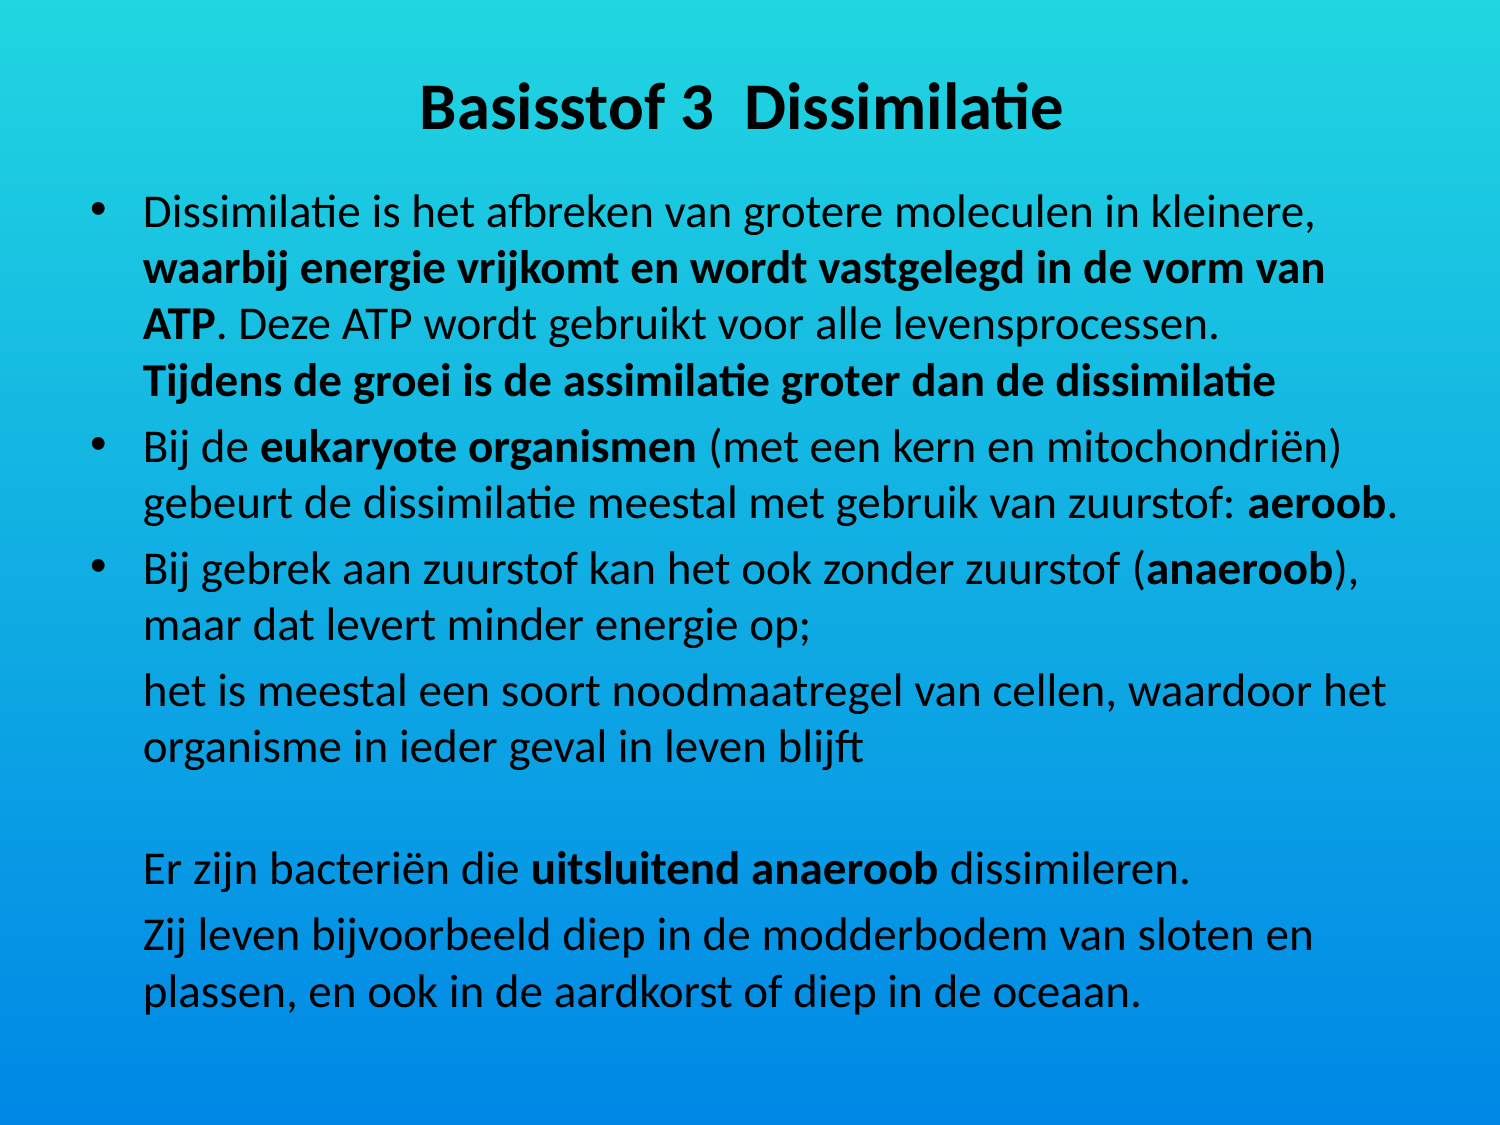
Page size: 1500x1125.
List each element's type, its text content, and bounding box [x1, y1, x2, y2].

list Dissimilatie is het afbreken van grotere moleculen in kleinere, waarbij energie vrijkomt en wordt vastgelegd in de vorm van ATP. Deze ATP wordt gebruikt voor alle levensprocessen. Tijdens de groei is de assimilatie groter dan de dissimilatie Bij de eukaryote organismen (met een kern en mitochondriën) gebeurt de dissimilatie meestal met gebruik van zuurstof: aeroob. Bij gebrek aan zuurstof kan het ook zonder zuurstof (anaeroob), maar dat levert minder energie op; het is meestal een soort noodmaatregel van cellen, waardoor het organisme in ieder geval in leven blijft Er zijn bacteriën die uitsluitend anaeroob dissimileren. Zij leven bijvoorbeeld diep in de modderbodem van sloten en plassen, en ook in de aardkorst of diep in de oceaan. [75, 172, 1425, 1083]
title Basisstof 3 Dissimilatie [75, 45, 1425, 161]
